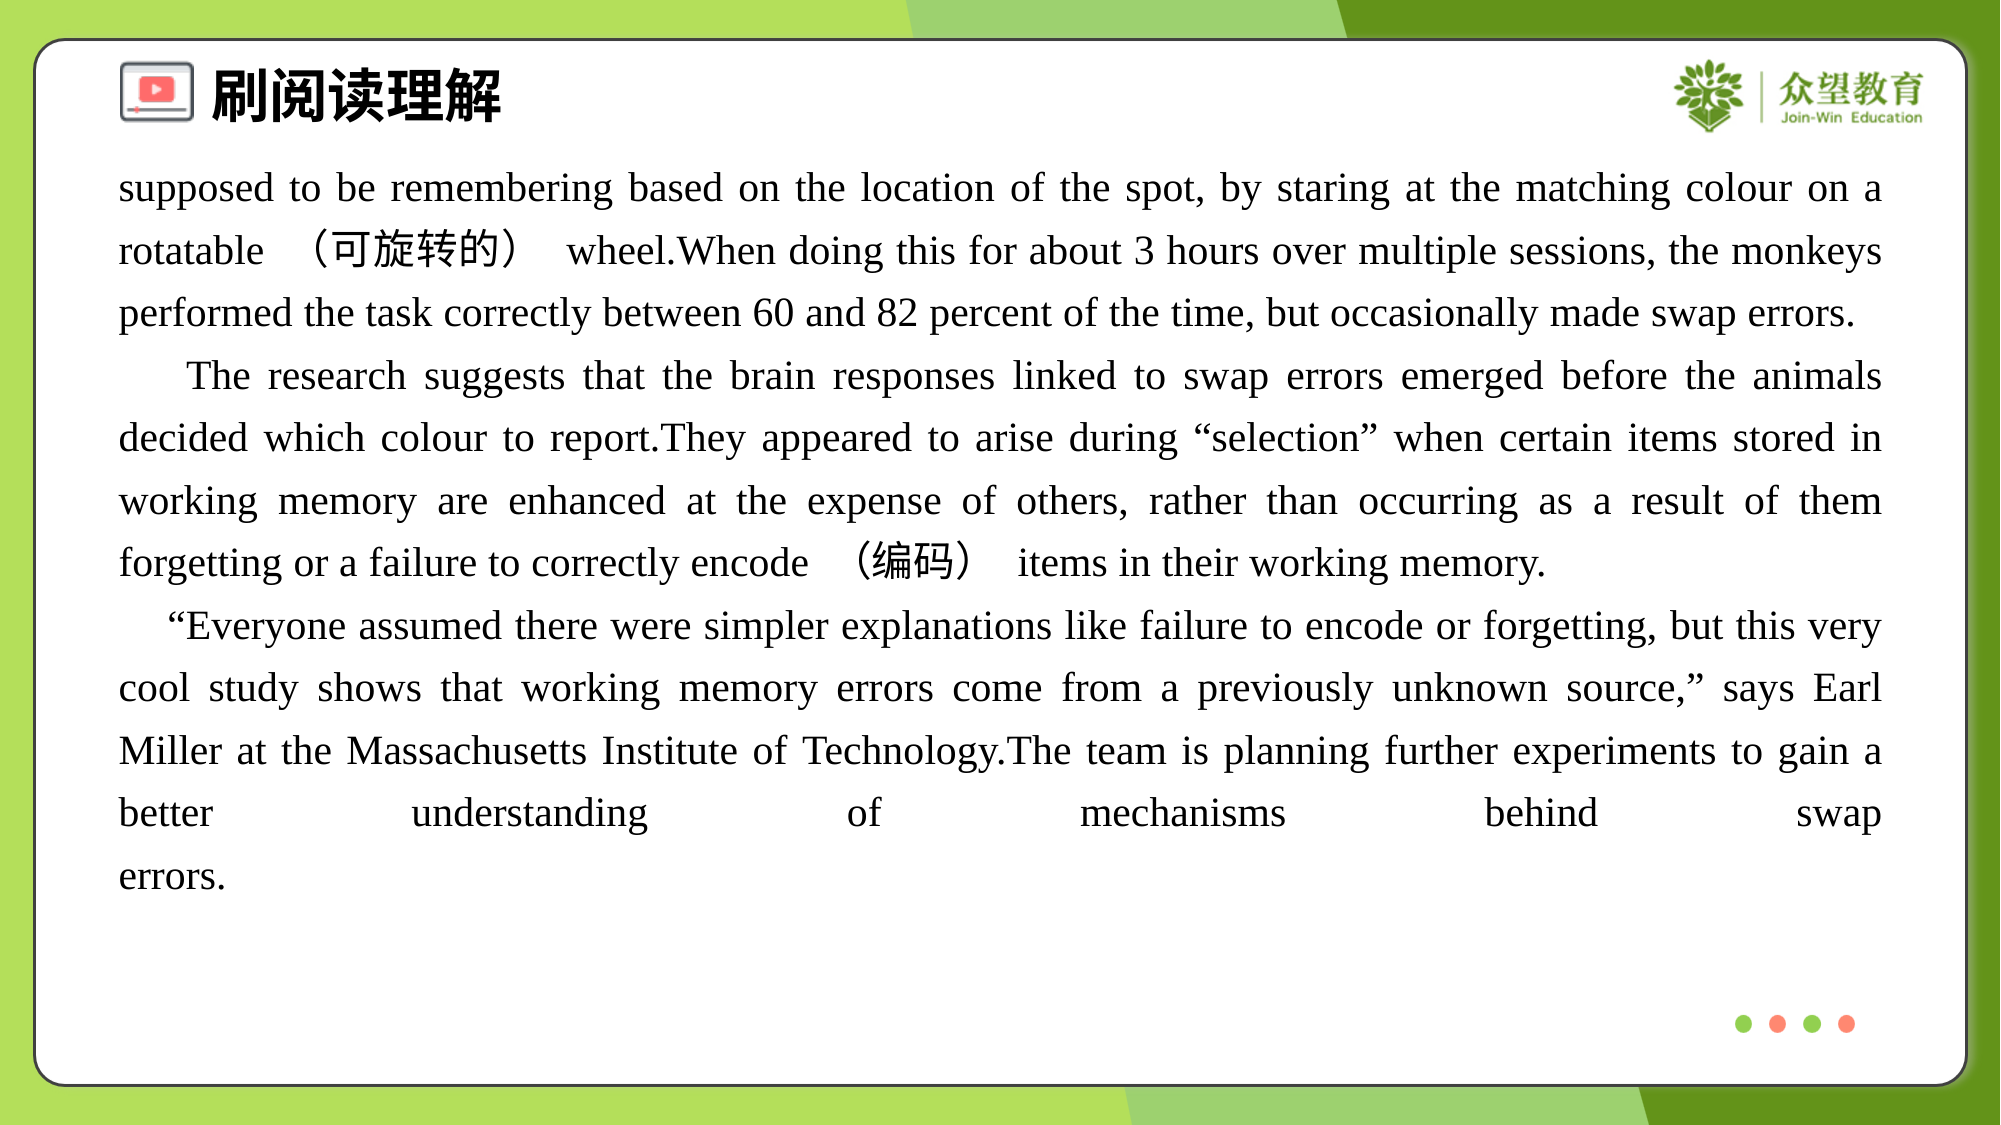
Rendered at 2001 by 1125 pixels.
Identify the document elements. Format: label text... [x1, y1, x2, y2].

picture [0, 0, 2000, 1125]
text_box supposed to be remembering based on the location of the spot, by staring at the matching colour on a rotatable （可旋转的） wheel.When doing this for about 3 hours over multiple sessions, the monkeys performed the task correctly between 60 and 82 percent of the time, but occasionally made swap errors. The research suggests that the brain responses linked to swap errors emerged before the animals decided which colour to report.They appeared to arise during “selection” when certain items stored in working memory are enhanced at the expense of others, rather than occurring as a result of them forgetting or a failure to correctly encode （编码） items in their working memory. “Everyone assumed there were simpler explanations like failure to encode or forgetting, but this very cool study shows that working memory errors come from a previously unknown source,” says Earl Miller at the Massachusetts Institute of Technology.The team is planning further experiments to gain a better understanding of mechanisms behind swap errors.#6 [118, 147, 1883, 954]
